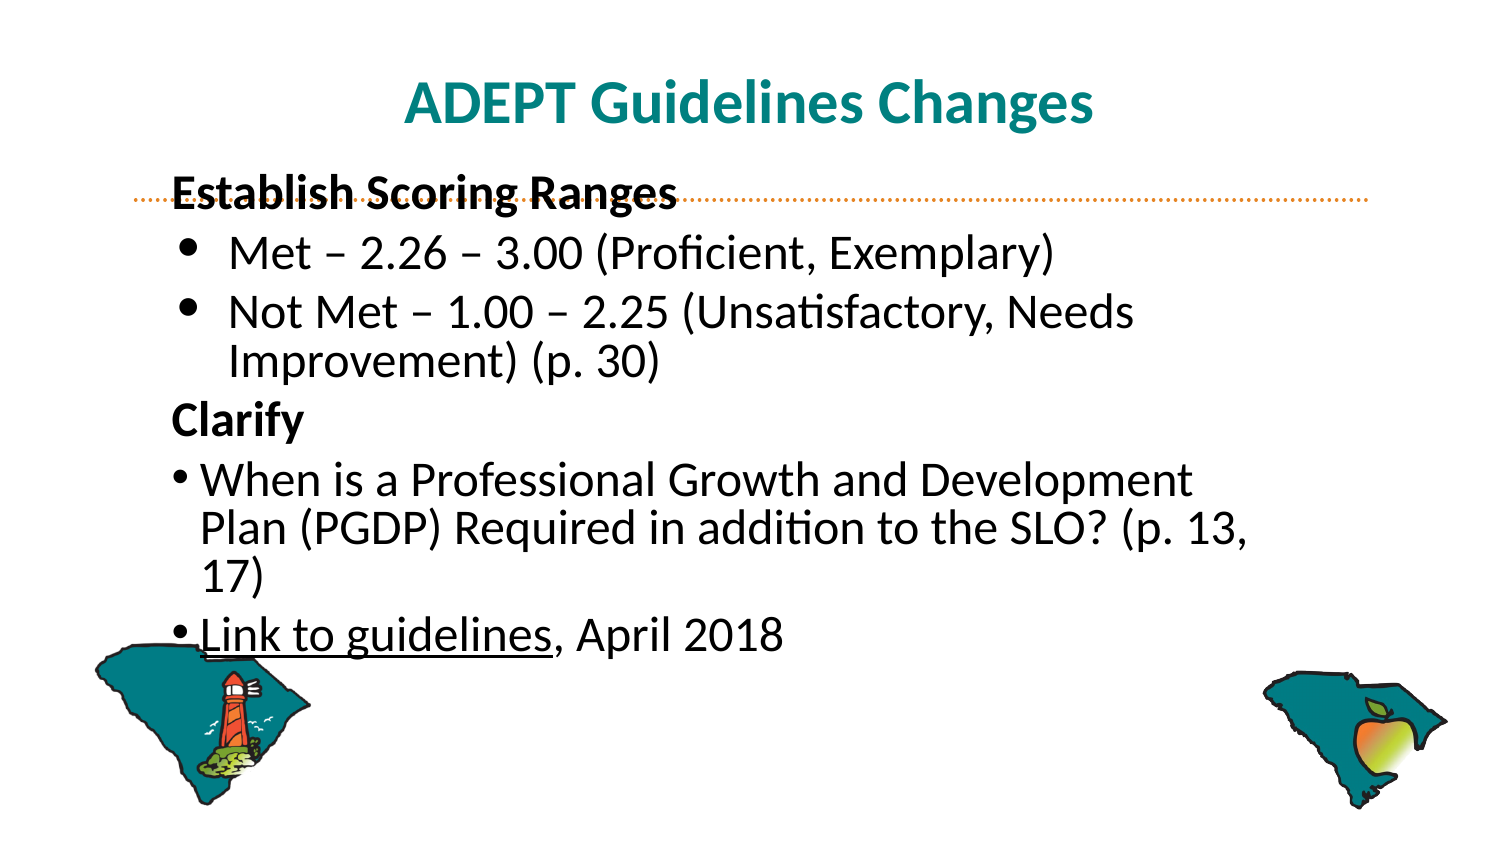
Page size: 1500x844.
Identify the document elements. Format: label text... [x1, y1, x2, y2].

list Establish Scoring Ranges Met – 2.26 – 3.00 (Proficient, Exemplary) Not Met – 1.00 – 2.25 (Unsatisfactory, Needs Improvement) (p. 30) Clarify When is a Professional Growth and Development Plan (PGDP) Required in addition to the SLO? (p. 13, 17) Link to guidelines, April 2018 [156, 104, 1301, 700]
picture [1251, 628, 1459, 836]
picture [82, 602, 323, 843]
title ADEPT Guidelines Changes [75, 33, 1425, 175]
